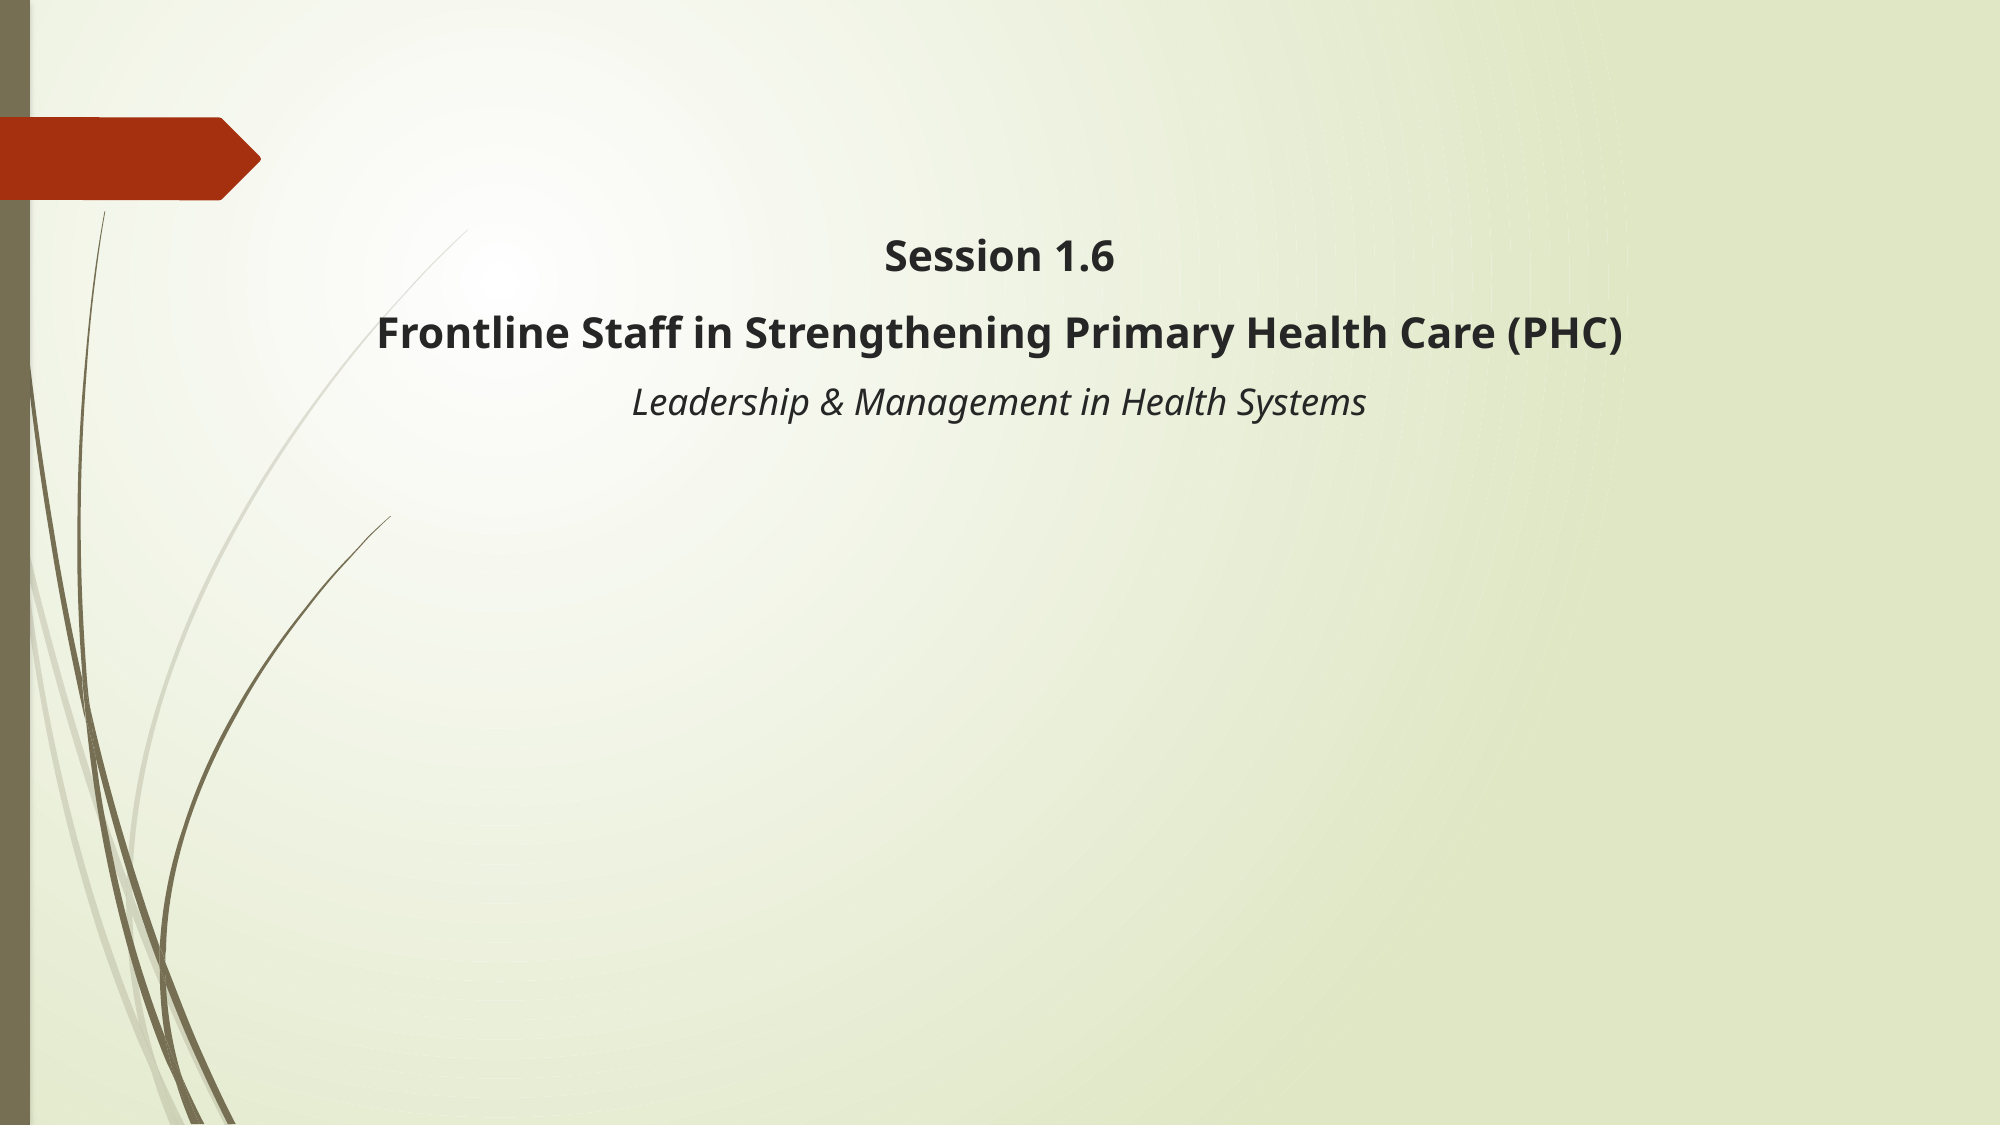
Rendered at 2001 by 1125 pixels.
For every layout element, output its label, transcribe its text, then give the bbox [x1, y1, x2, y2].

title Session 1.6 Frontline Staff in Strengthening Primary Health Care (PHC) Leadership & Management in Health Systems [137, 195, 1863, 486]
